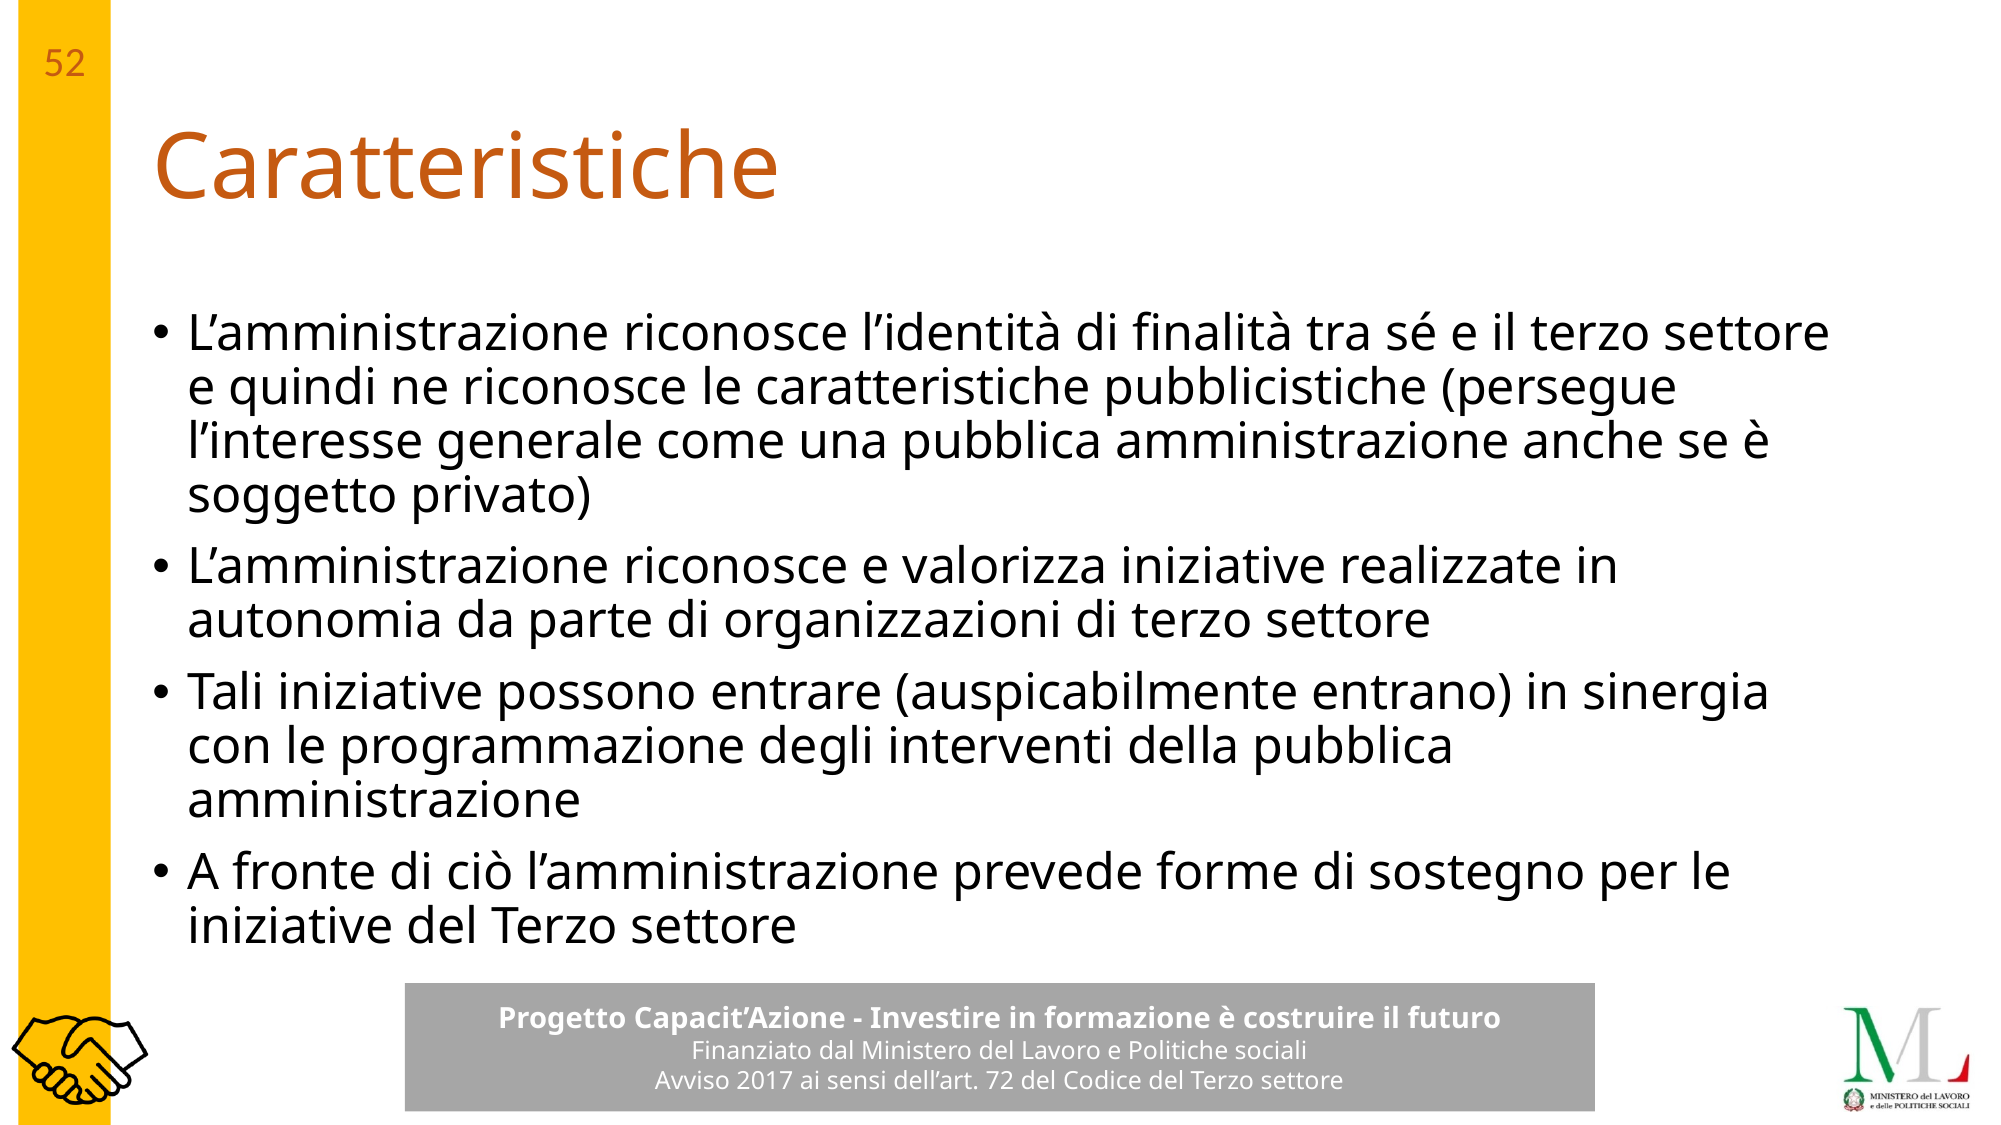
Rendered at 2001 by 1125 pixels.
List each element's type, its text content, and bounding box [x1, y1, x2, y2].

picture [10, 1009, 149, 1109]
title Caratteristiche [137, 59, 1863, 278]
slide_number 52 [1911, 1057, 1995, 1118]
picture [1826, 1006, 1987, 1112]
list L’amministrazione riconosce l’identità di finalità tra sé e il terzo settore e quindi ne riconosce le caratteristiche pubblicistiche (persegue l’interesse generale come una pubblica amministrazione anche se è soggetto privato) L’amministrazione riconosce e valorizza iniziative realizzate in autonomia da parte di organizzazioni di terzo settore Tali iniziative possono entrare (auspicabilmente entrano) in sinergia con le programmazione degli interventi della pubblica amministrazione A fronte di ciò l’amministrazione prevede forme di sostegno per le iniziative del Terzo settore [137, 299, 1863, 963]
